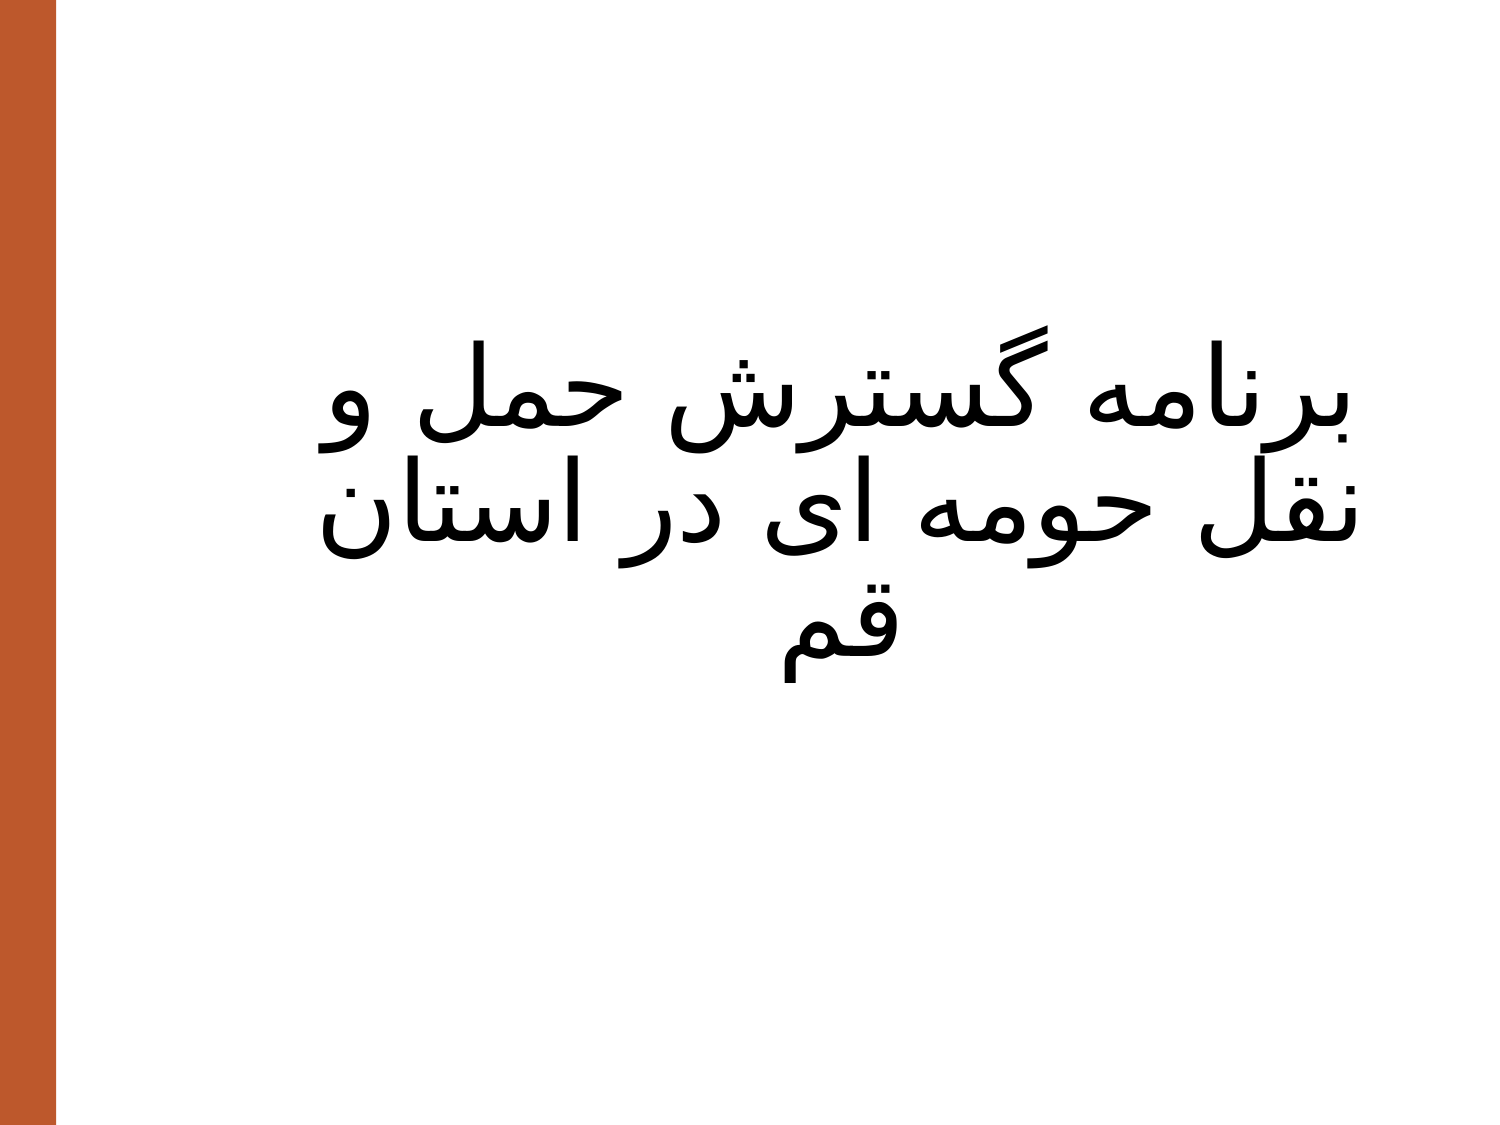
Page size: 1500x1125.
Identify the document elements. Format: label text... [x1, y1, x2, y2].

title برنامه گسترش حمل و نقل حومه ای در استان قم [261, 422, 1421, 687]
